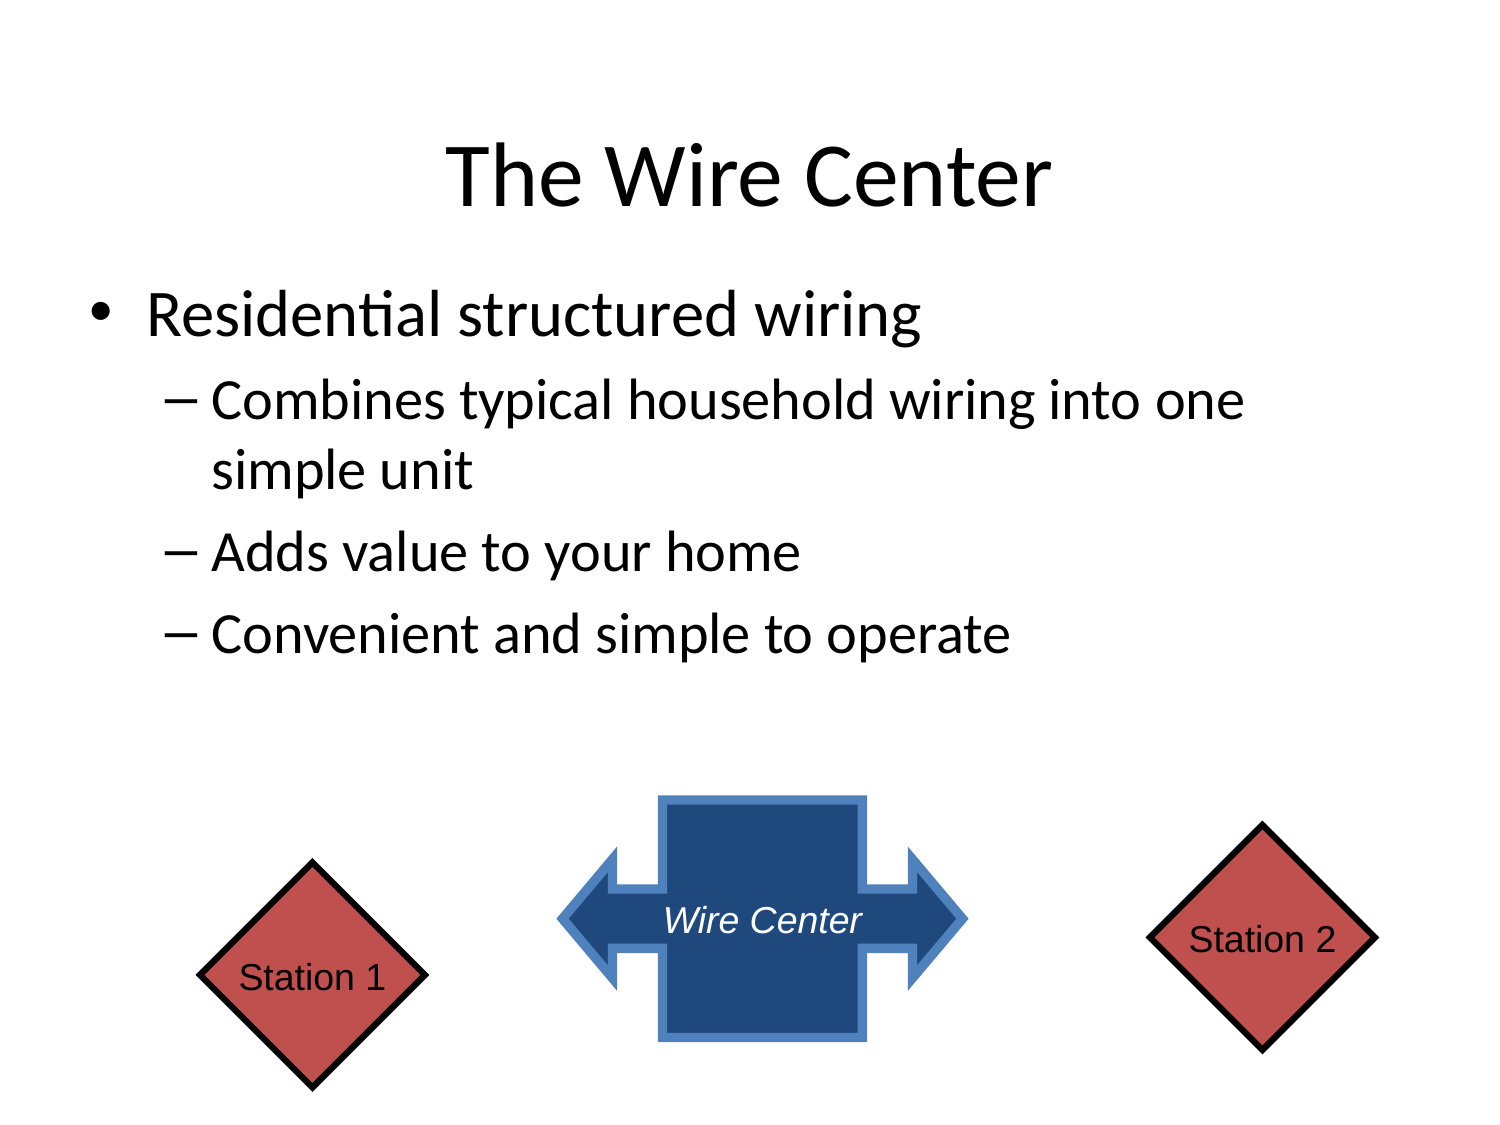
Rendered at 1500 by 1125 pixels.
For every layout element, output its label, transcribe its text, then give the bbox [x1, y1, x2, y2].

text_box Wire Center [562, 799, 963, 1038]
text_box Station 1 [199, 862, 425, 1088]
list Residential structured wiring Combines typical household wiring into one simple unit Adds value to your home Convenient and simple to operate [75, 262, 1425, 700]
title The Wire Center [75, 45, 1425, 233]
text_box Station 2 [1149, 824, 1375, 1050]
